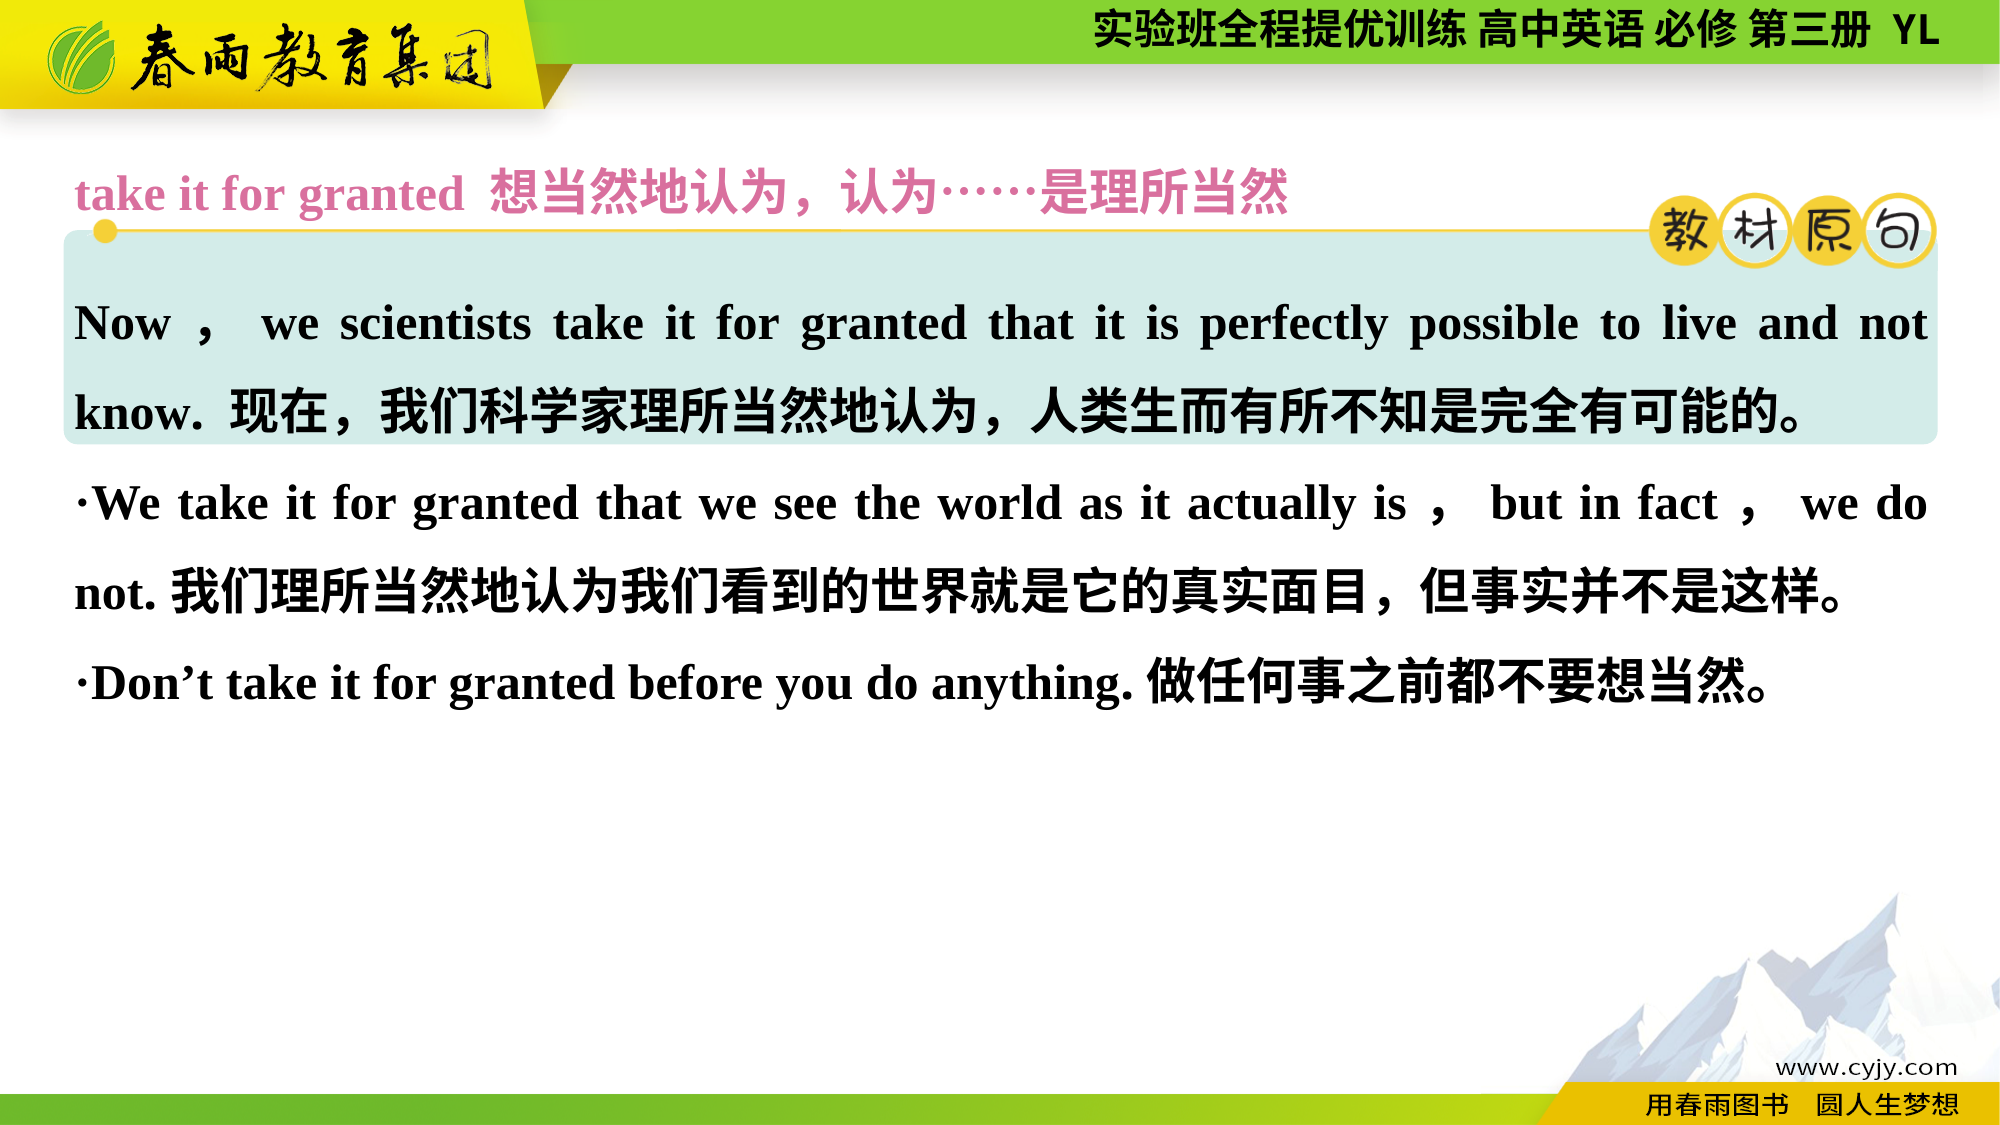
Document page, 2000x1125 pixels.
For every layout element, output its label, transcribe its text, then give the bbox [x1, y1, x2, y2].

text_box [87, 184, 1938, 271]
list take it for granted 想当然地认为，认为……是理所当然 Now，we scientists take it for granted that it is perfectly possible to live and not know. 现在，我们科学家理所当然地认为，人类生而有所不知是完全有可能的。 ·We take it for granted that we see the world as it actually is，but in fact，we do not.我们理所当然地认为我们看到的世界就是它的真实面目，但事实并不是这样。 ·Don’t take it for granted before you do anything.做任何事之前都不要想当然。 [59, 122, 1944, 712]
picture [0, 0, 2000, 1125]
